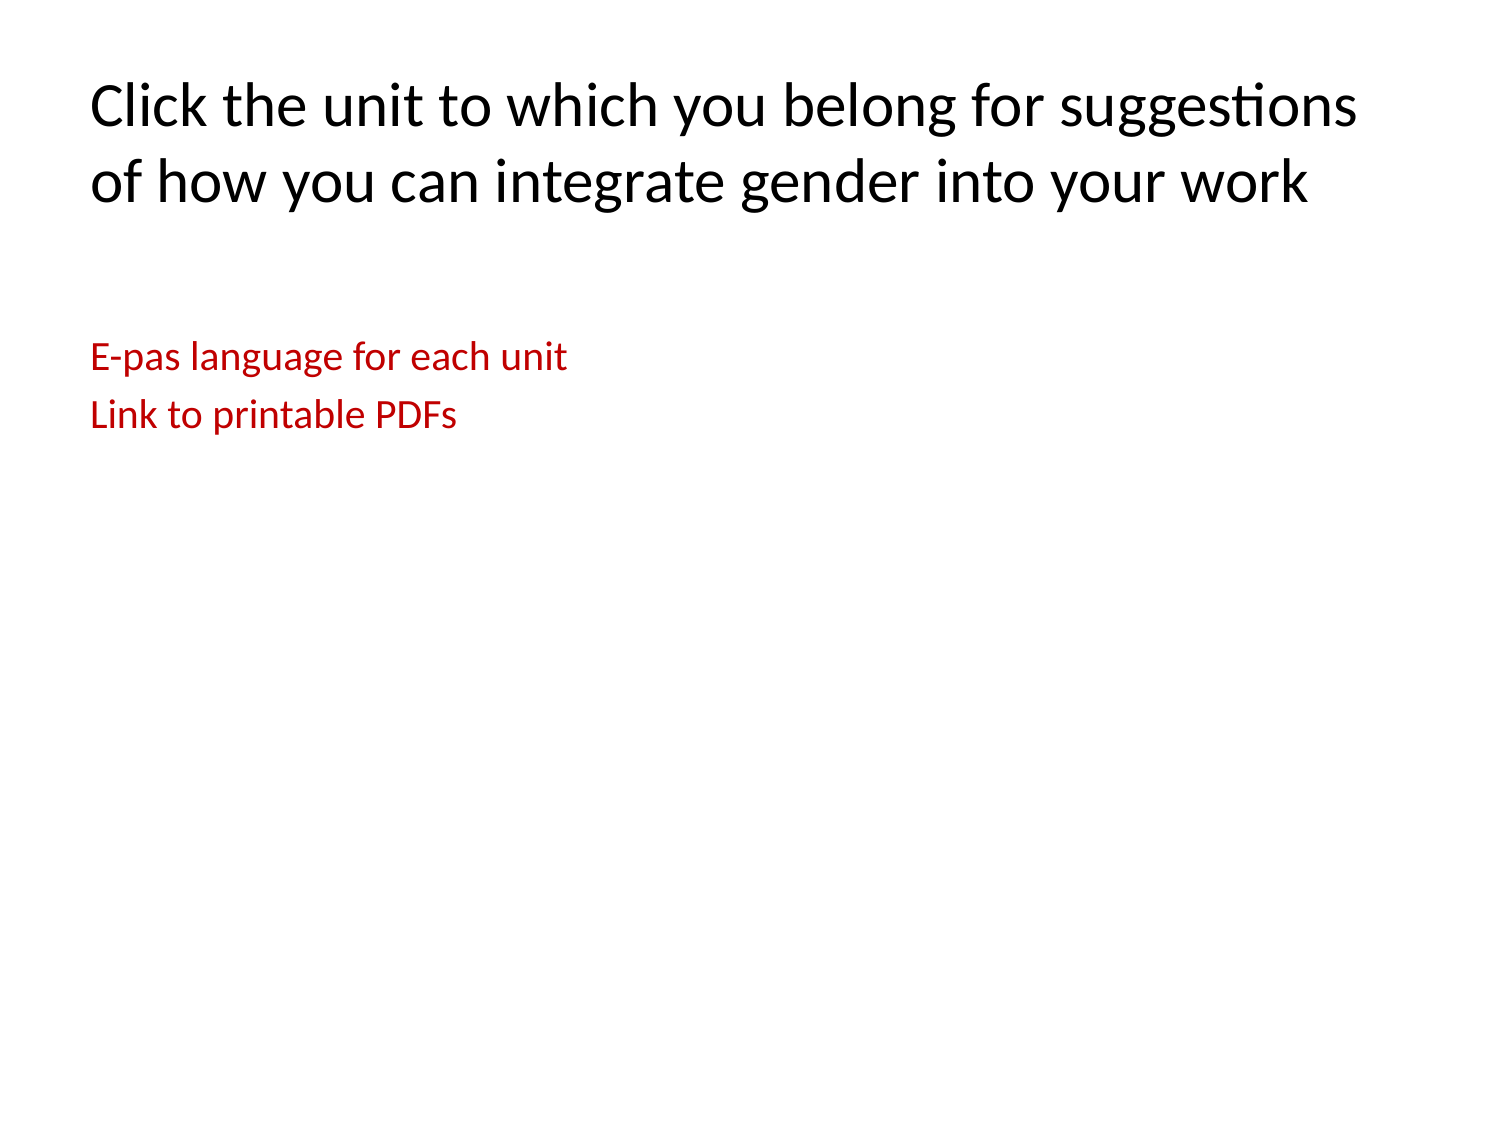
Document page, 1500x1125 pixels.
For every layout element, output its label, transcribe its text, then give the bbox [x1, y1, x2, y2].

title Click the unit to which you belong for suggestions of how you can integrate gender into your work [75, 45, 1425, 233]
list E-pas language for each unit Link to printable PDFs [75, 262, 1425, 1005]
